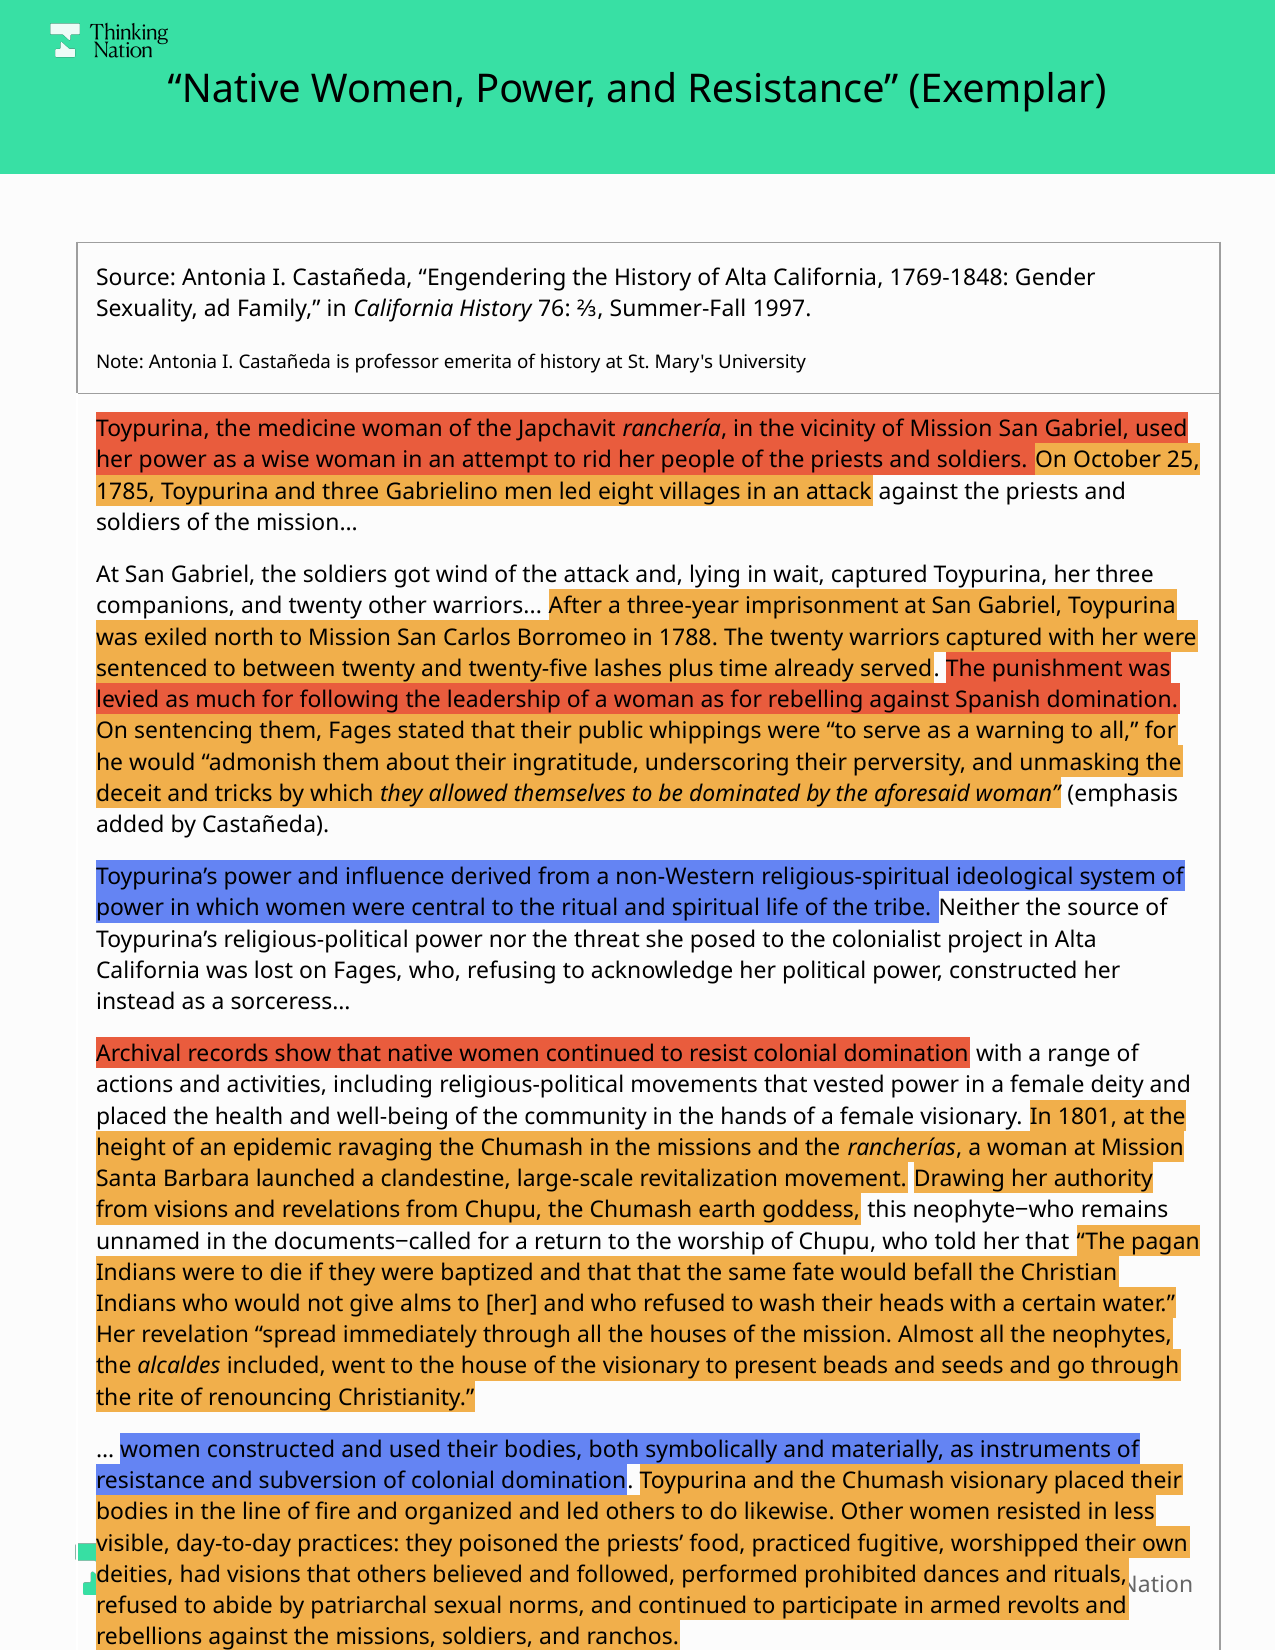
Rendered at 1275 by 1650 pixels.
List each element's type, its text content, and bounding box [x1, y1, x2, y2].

text_box “Native Women, Power, and Resistance” (Exemplar) [0, 0, 1275, 174]
table_header Source: Antonia I. Castañeda, “Engendering the History of Alta California, 1769-1848: Gender Sexuality, ad Family,” in California History 76: ⅔, Summer-Fall 1997. Note: Antonia I. Castañeda is professor emerita of history at St. Mary's University [78, 243, 1219, 393]
picture [62, 1533, 134, 1605]
picture [36, 12, 172, 69]
table_cell Toypurina, the medicine woman of the Japchavit ranchería, in the vicinity of Mission San Gabriel, used her power as a wise woman in an attempt to rid her people of the priests and soldiers. On October 25, 1785, Toypurina and three Gabrielino men led eight villages in an attack against the priests and soldiers of the mission… At San Gabriel, the soldiers got wind of the attack and, lying in wait, captured Toypurina, her three companions, and twenty other warriors... After a three-year imprisonment at San Gabriel, Toypurina was exiled north to Mission San Carlos Borromeo in 1788. The twenty warriors captured with her were sentenced to between twenty and twenty-five lashes plus time already served. The punishment was levied as much for following the leadership of a woman as for rebelling against Spanish domination. On sentencing them, Fages stated that their public whippings were “to serve as a warning to all,” for he would “admonish them about their ingratitude, underscoring their perversity, and unmasking the deceit and tricks by which they allowed themselves to be dominated by the aforesaid woman” (emphasis added by Castañeda). Toypurina’s power and influence derived from a non-Western religious-spiritual ideological system of power in which women were central to the ritual and spiritual life of the tribe. Neither the source of Toypurina’s religious-political power nor the threat she posed to the colonialist project in Alta California was lost on Fages, who, refusing to acknowledge her political power, constructed her instead as a sorceress… Archival records show that native women continued to resist colonial domination with a range of actions and activities, including religious-political movements that vested power in a female deity and placed the health and well-being of the community in the hands of a female visionary. In 1801, at the height of an epidemic ravaging the Chumash in the missions and the rancherías, a woman at Mission Santa Barbara launched a clandestine, large-scale revitalization movement. Drawing her authority from visions and revelations from Chupu, the Chumash earth goddess, this neophyte‒who remains unnamed in the documents‒called for a return to the worship of Chupu, who told her that “The pagan Indians were to die if they were baptized and that that the same fate would befall the Christian Indians who would not give alms to [her] and who refused to wash their heads with a certain water.” Her revelation “spread immediately through all the houses of the mission. Almost all the neophytes, the alcaldes included, went to the house of the visionary to present beads and seeds and go through the rite of renouncing Christianity.” … women constructed and used their bodies, both symbolically and materially, as instruments of resistance and subversion of colonial domination. Toypurina and the Chumash visionary placed their bodies in the line of fire and organized and led others to do likewise. Other women resisted in less visible, day-to-day practices: they poisoned the priests’ food, practiced fugitive, worshipped their own deities, had visions that others believed and followed, performed prohibited dances and rituals, refused to abide by patriarchal sexual norms, and continued to participate in armed revolts and rebellions against the missions, soldiers, and ranchos. [78, 394, 1219, 1650]
